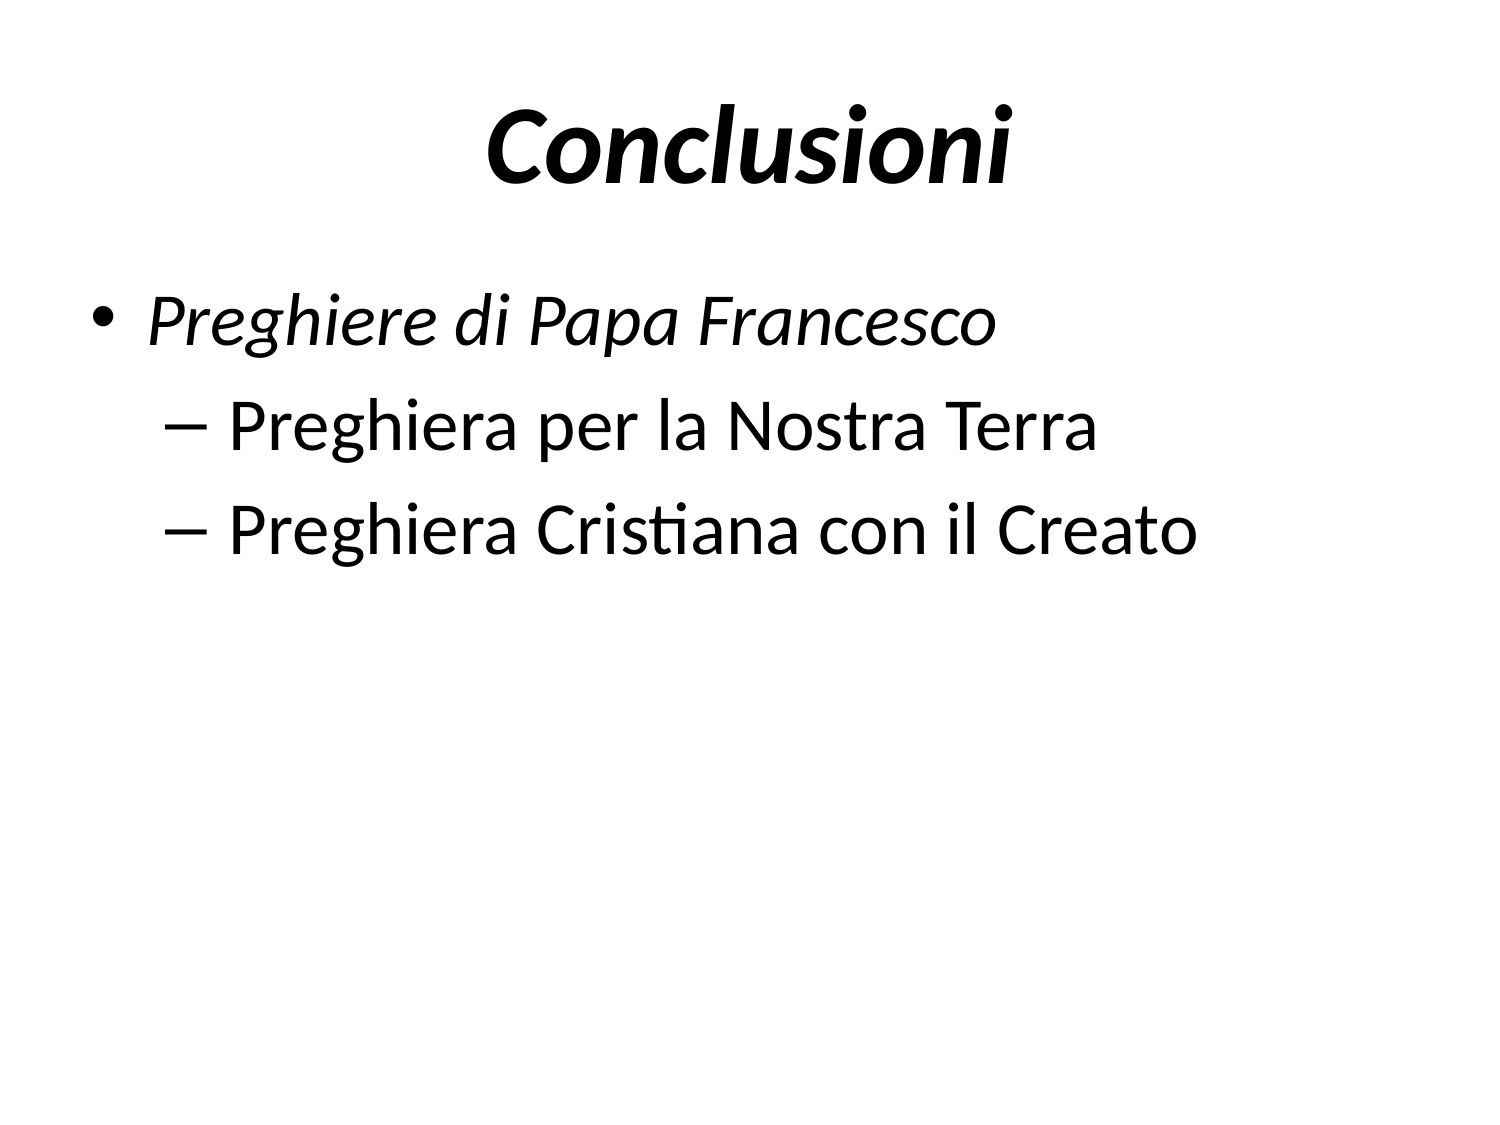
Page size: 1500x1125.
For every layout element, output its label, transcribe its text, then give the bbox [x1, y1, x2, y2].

title Conclusioni [75, 45, 1425, 233]
list Preghiere di Papa Francesco Preghiera per la Nostra Terra Preghiera Cristiana con il Creato [75, 262, 1425, 1005]
